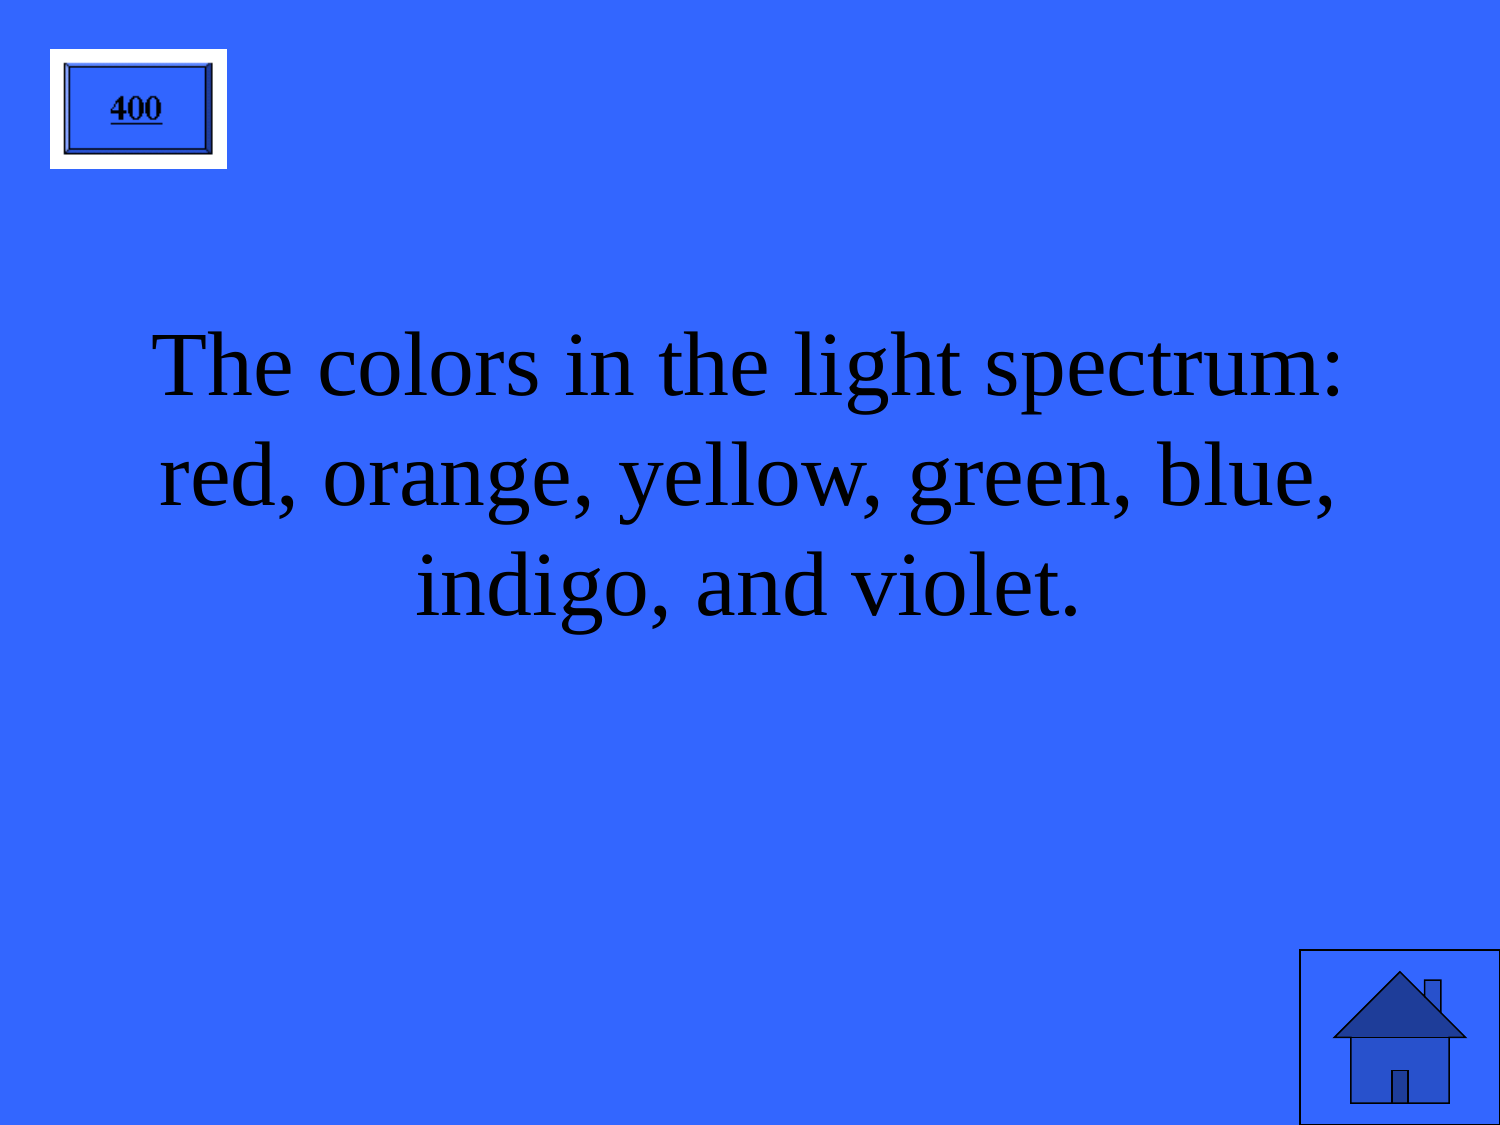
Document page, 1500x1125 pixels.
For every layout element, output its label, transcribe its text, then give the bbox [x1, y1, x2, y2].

picture [49, 49, 227, 169]
title The colors in the light spectrum: red, orange, yellow, green, blue, indigo, and violet. [112, 374, 1388, 563]
text_box [1299, 950, 1500, 1125]
